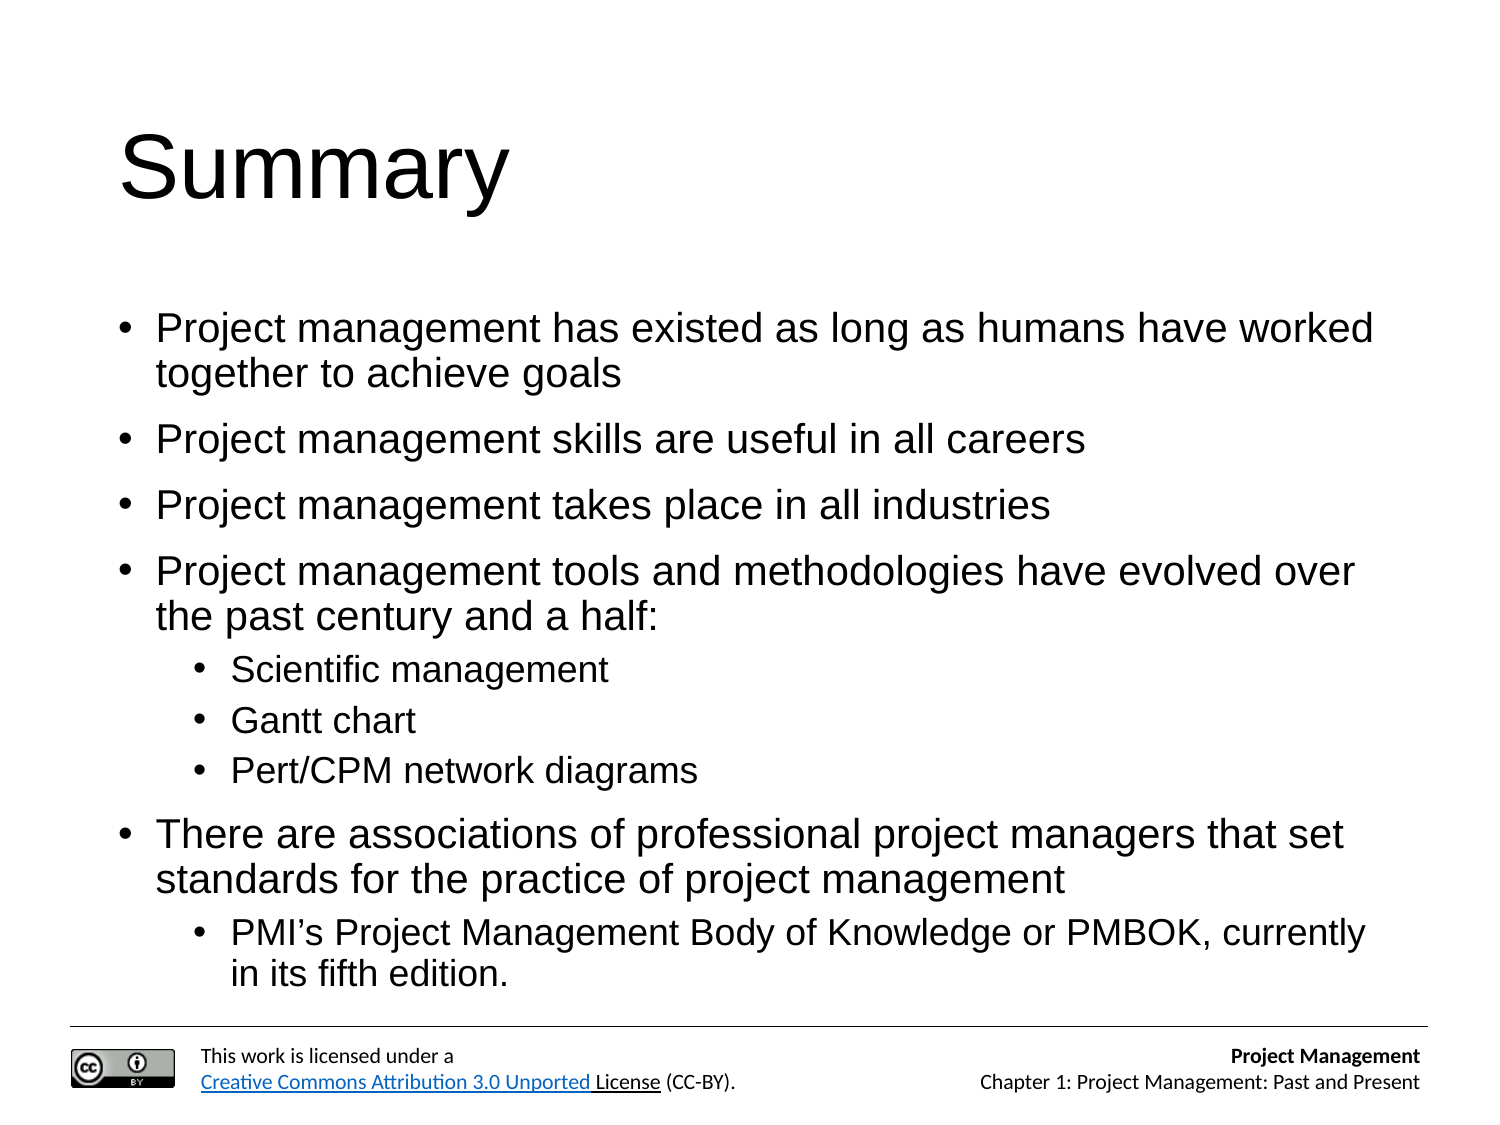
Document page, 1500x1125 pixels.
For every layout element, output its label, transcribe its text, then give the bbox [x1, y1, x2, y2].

list Project management has existed as long as humans have worked together to achieve goals Project management skills are useful in all careers Project management takes place in all industries Project management tools and methodologies have evolved over the past century and a half: Scientific management Gantt chart Pert/CPM network diagrams There are associations of professional project managers that set standards for the practice of project management PMI’s Project Management Body of Knowledge or PMBOK, currently in its fifth edition. [103, 299, 1397, 1014]
picture [71, 1049, 175, 1088]
title Summary [103, 59, 1397, 278]
